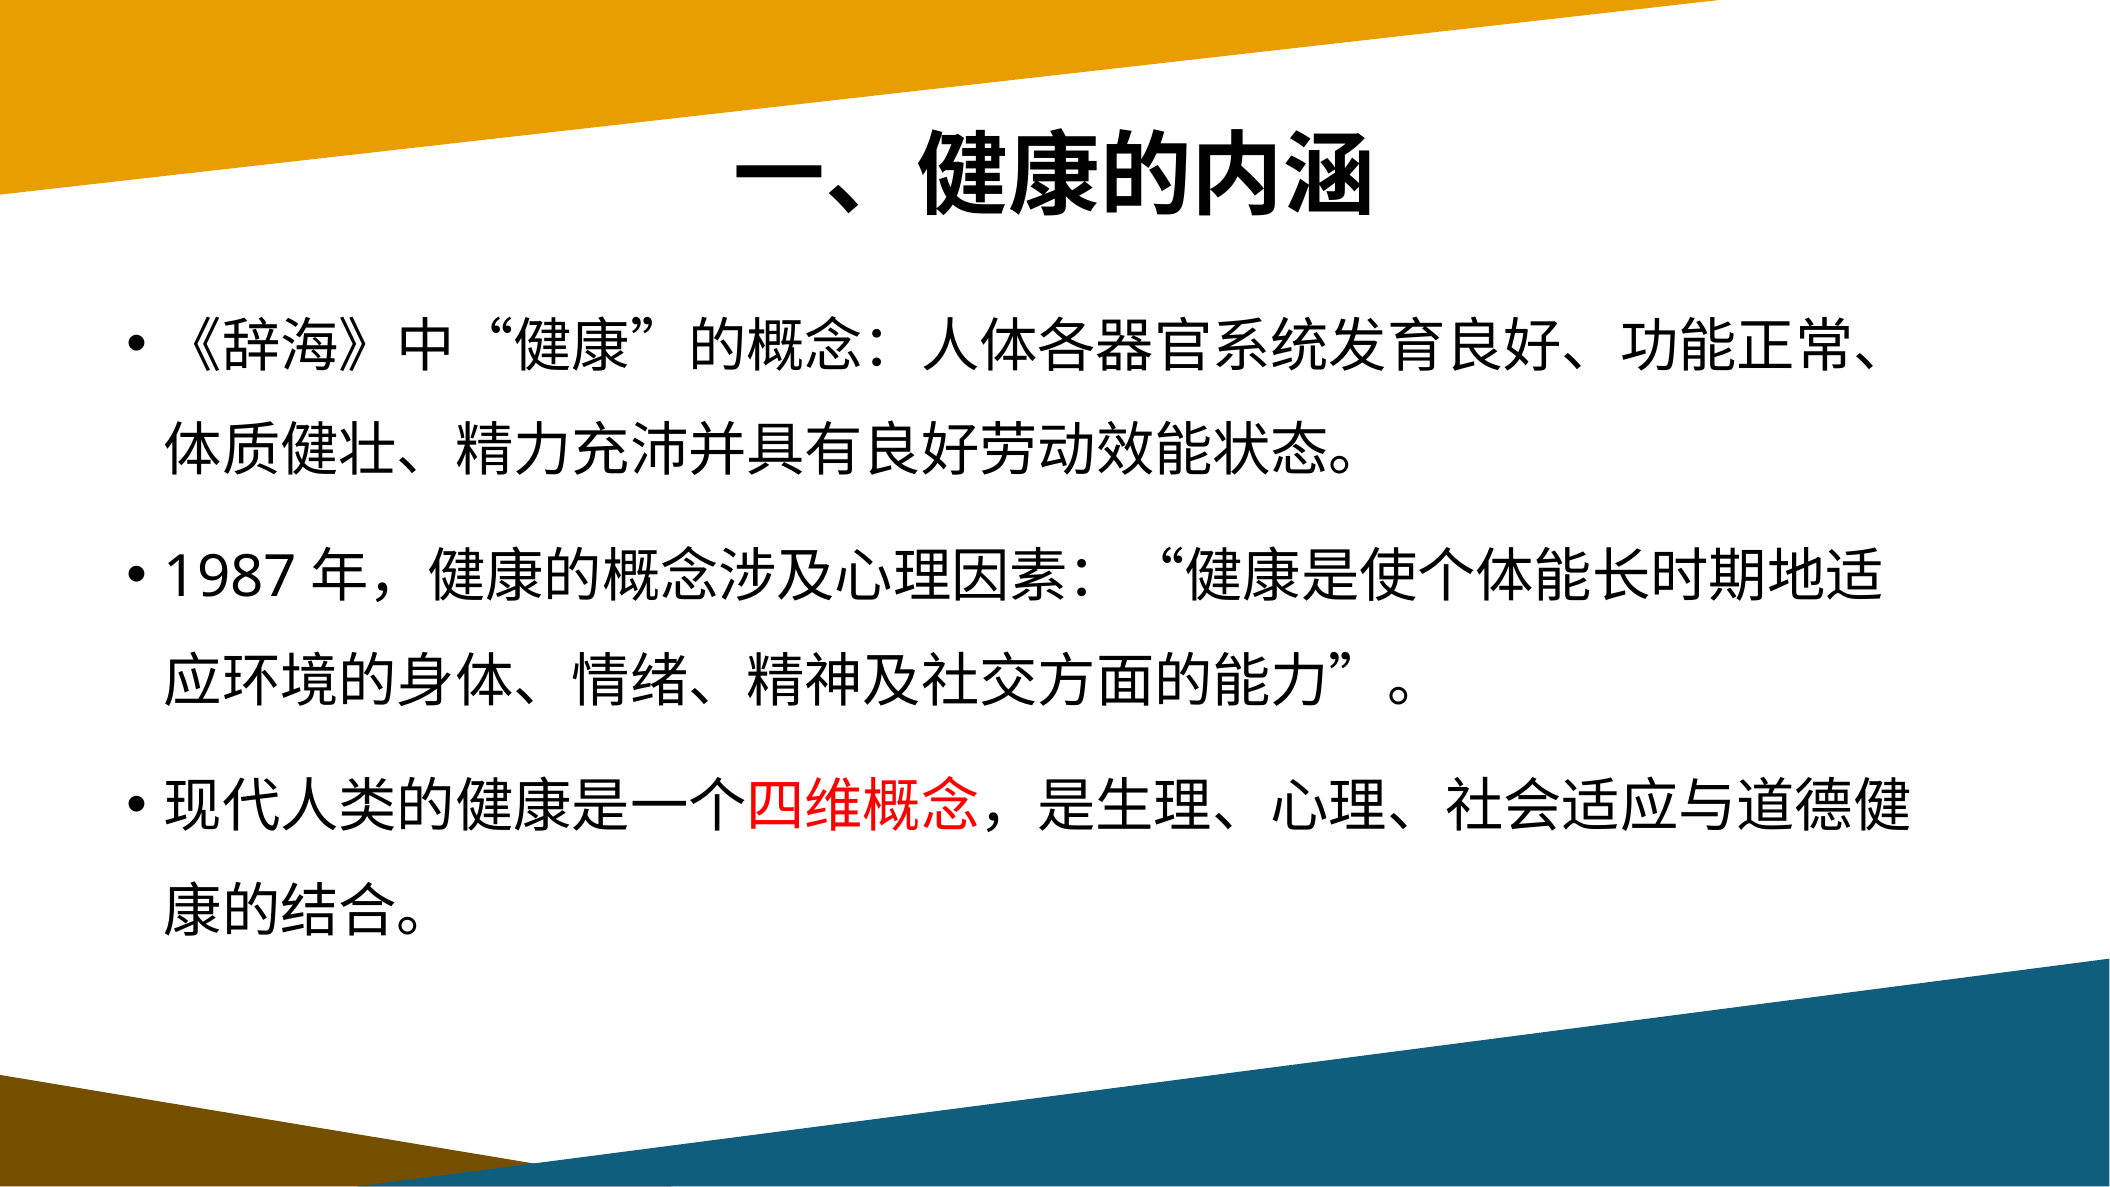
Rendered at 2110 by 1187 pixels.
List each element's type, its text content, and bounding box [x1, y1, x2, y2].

title 一、健康的内涵 [145, 63, 1965, 293]
list 《辞海》中“健康”的概念：人体各器官系统发育良好、功能正常、体质健壮、精力充沛并具有良好劳动效能状态。 1987年，健康的概念涉及心理因素：“健康是使个体能长时期地适应环境的身体、情绪、精神及社交方面的能力”。 现代人类的健康是一个四维概念，是生理、心理、社会适应与道德健康的结合。 [111, 265, 1931, 1019]
